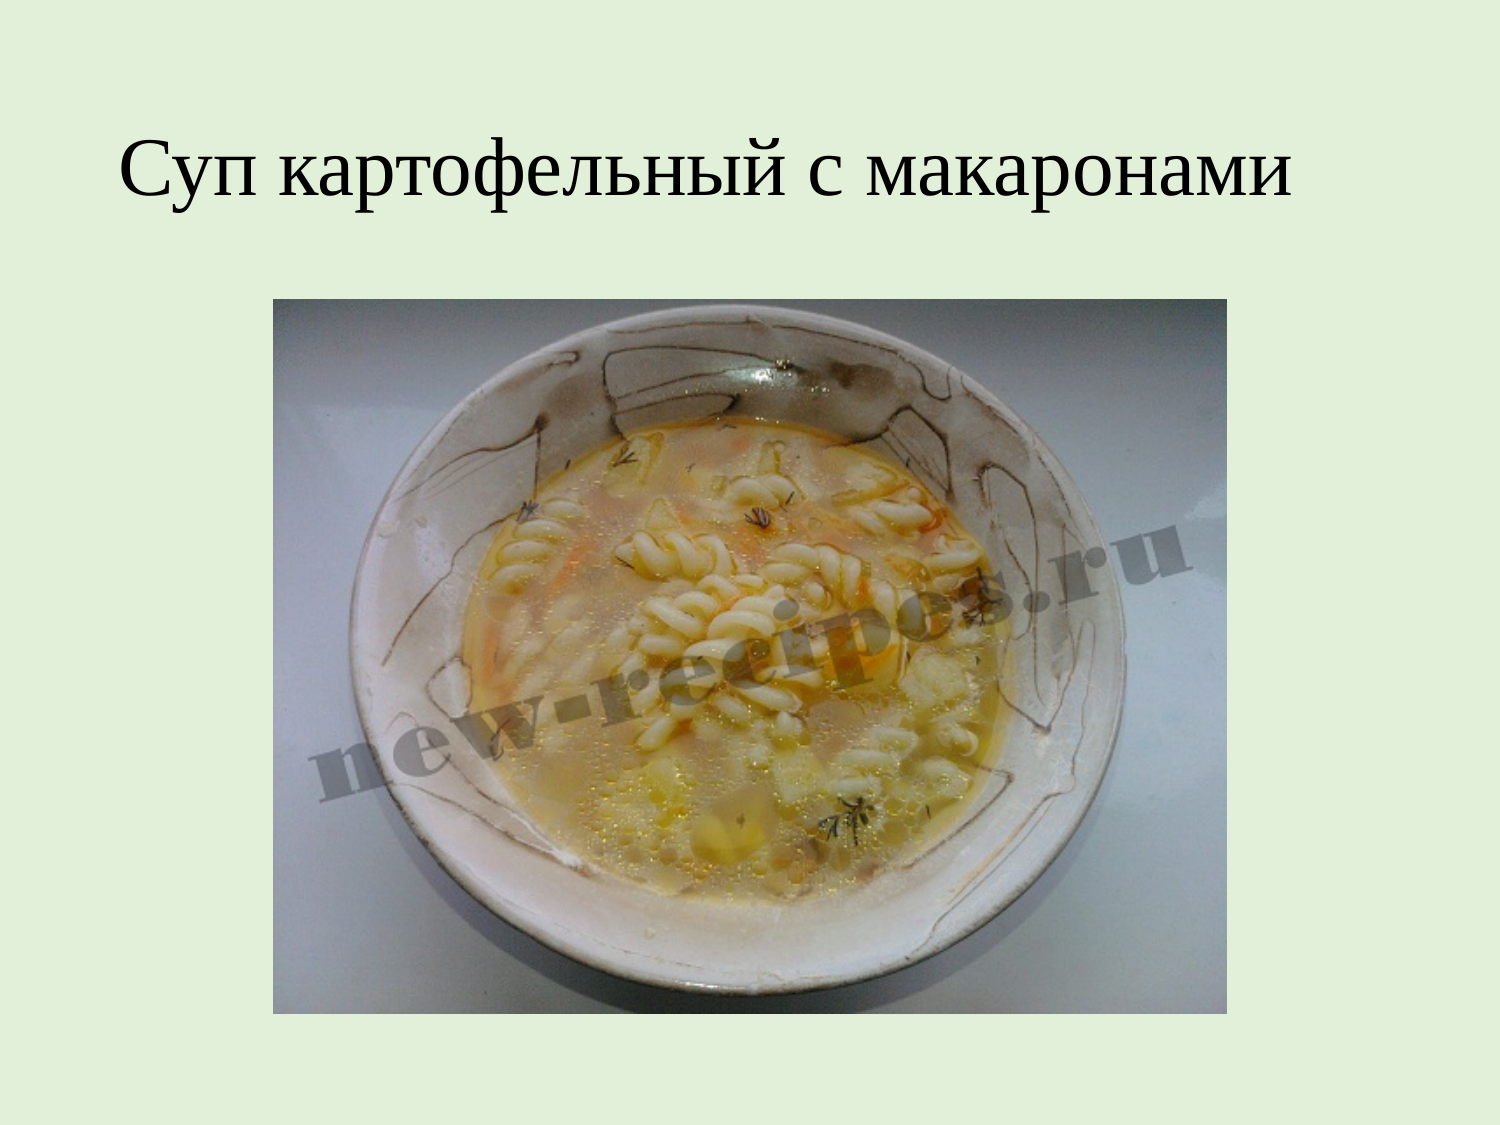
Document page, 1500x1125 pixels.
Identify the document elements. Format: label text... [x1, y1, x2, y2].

title Суп картофельный с макаронами [103, 59, 1397, 278]
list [273, 299, 1227, 1014]
